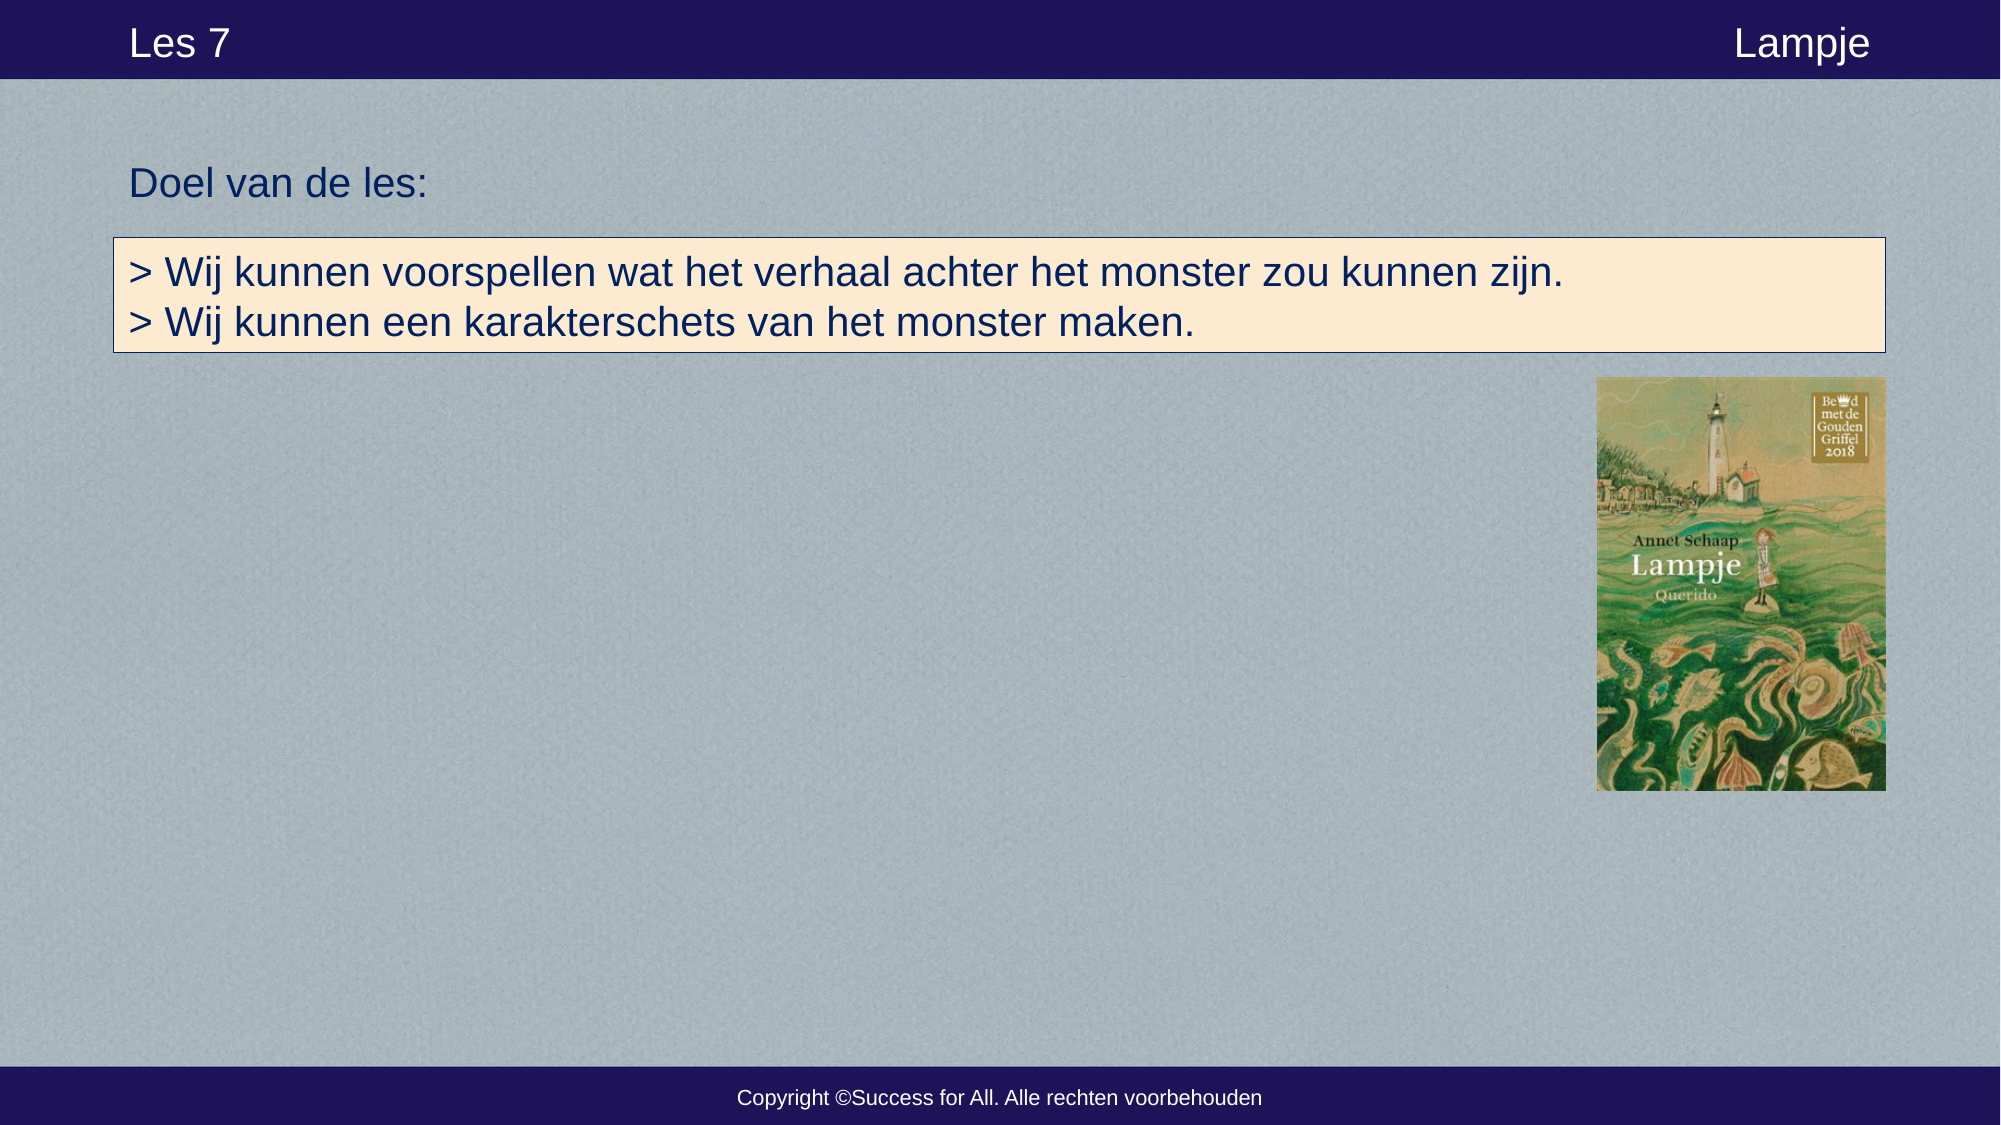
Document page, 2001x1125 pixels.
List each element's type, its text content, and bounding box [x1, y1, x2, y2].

text_box Les 7 [114, 8, 354, 73]
text_box Doel van de les: [113, 148, 1635, 214]
text_box Lampje [999, 8, 1886, 73]
text_box Copyright ©Success for All. Alle rechten voorbehouden [0, 1076, 2000, 1125]
text_box > Wij kunnen voorspellen wat het verhaal achter het monster zou kunnen zijn. > Wij kunnen een karakterschets van het monster maken. [113, 237, 1886, 353]
picture [0, 0, 2001, 1125]
